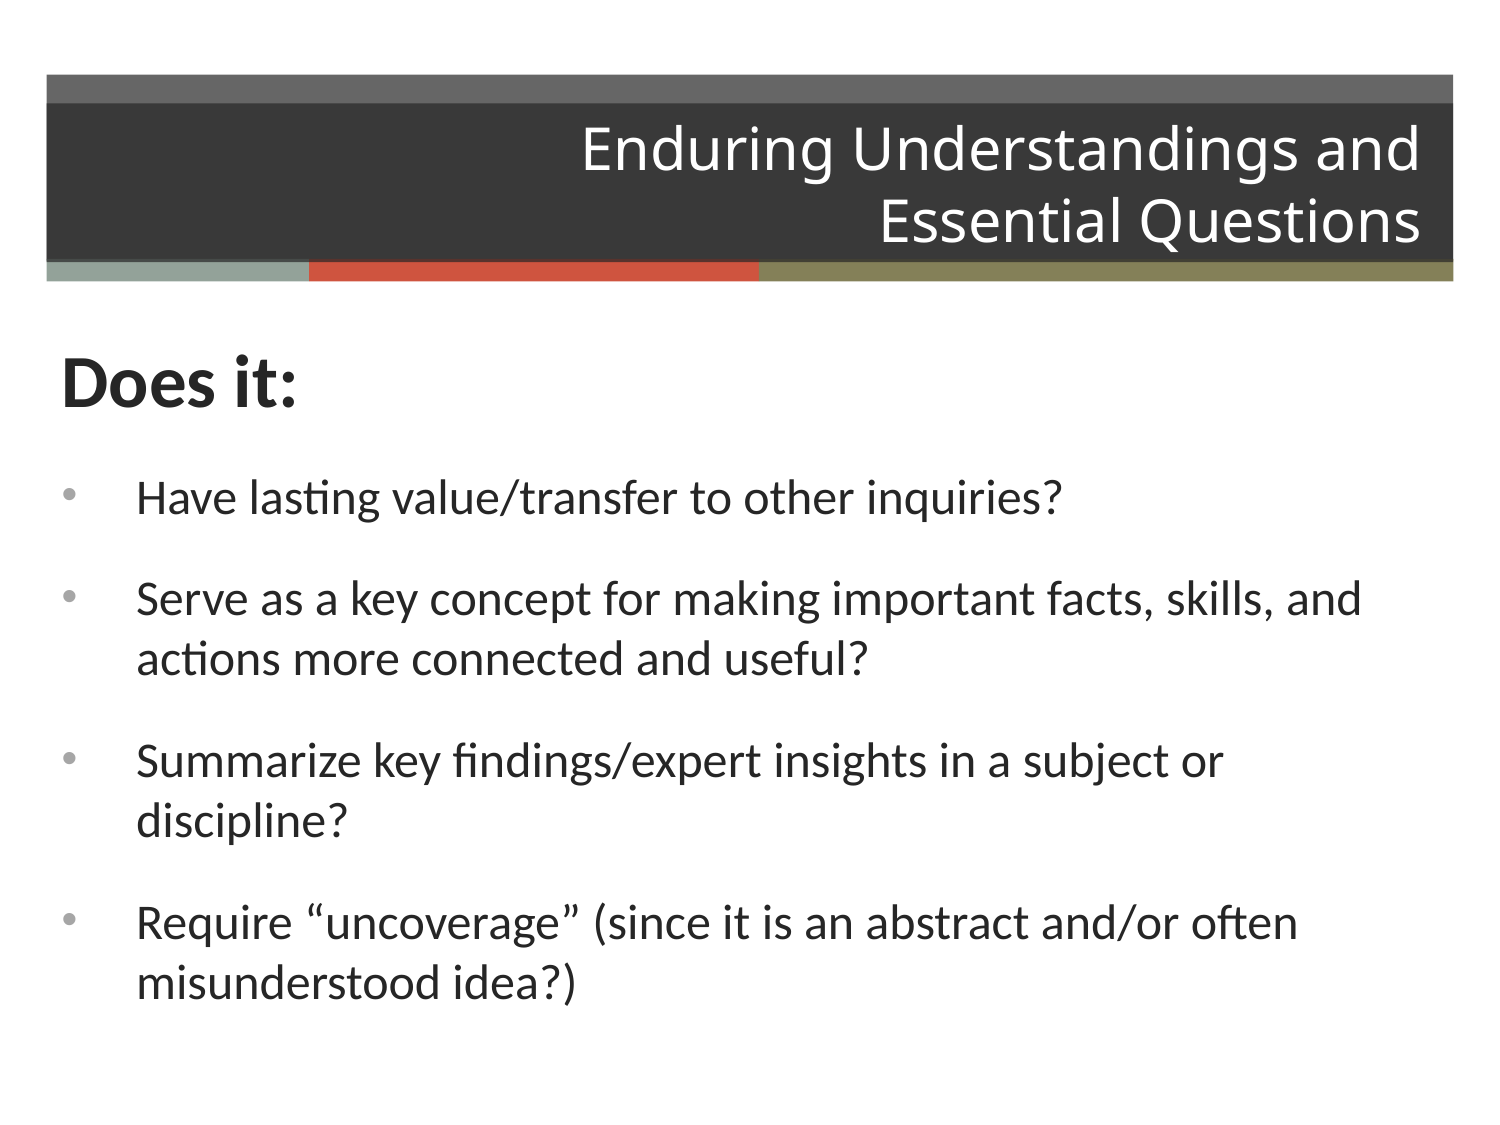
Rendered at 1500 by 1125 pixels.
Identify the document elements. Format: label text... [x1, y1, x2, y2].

title Enduring Understandings and Essential Questions [46, 103, 1454, 263]
list Does it: Have lasting value/transfer to other inquiries? Serve as a key concept for making important facts, skills, and actions more connected and useful? Summarize key findings/expert insights in a subject or discipline? Require “uncoverage” (since it is an abstract and/or often misunderstood idea?) [46, 324, 1454, 1050]
